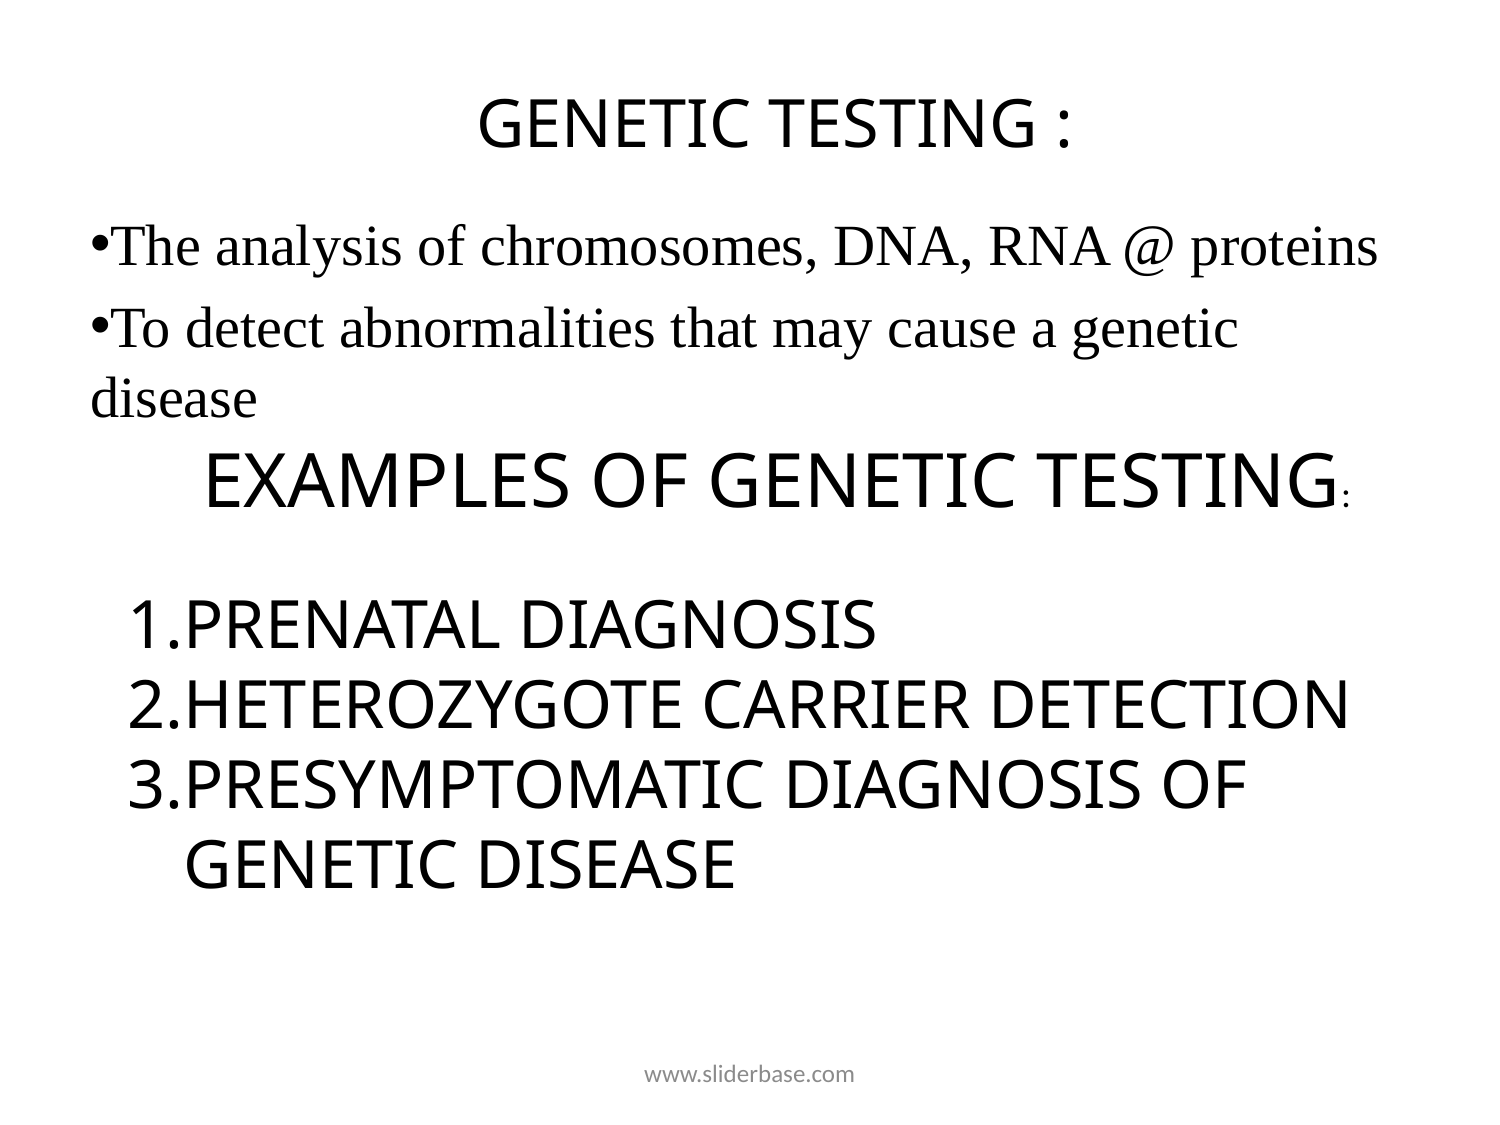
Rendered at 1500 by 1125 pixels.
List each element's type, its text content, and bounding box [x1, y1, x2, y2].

text_box EXAMPLES OF GENETIC TESTING: [187, 424, 1500, 530]
text_box PRENATAL DIAGNOSIS HETEROZYGOTE CARRIER DETECTION PRESYMPTOMATIC DIAGNOSIS OF GENETIC DISEASE [112, 574, 1388, 910]
subtitle The analysis of chromosomes, DNA, RNA @ proteins To detect abnormalities that may cause a genetic disease [75, 200, 1438, 488]
title GENETIC TESTING : [137, 0, 1413, 200]
footer www.sliderbase.com [512, 1042, 988, 1103]
